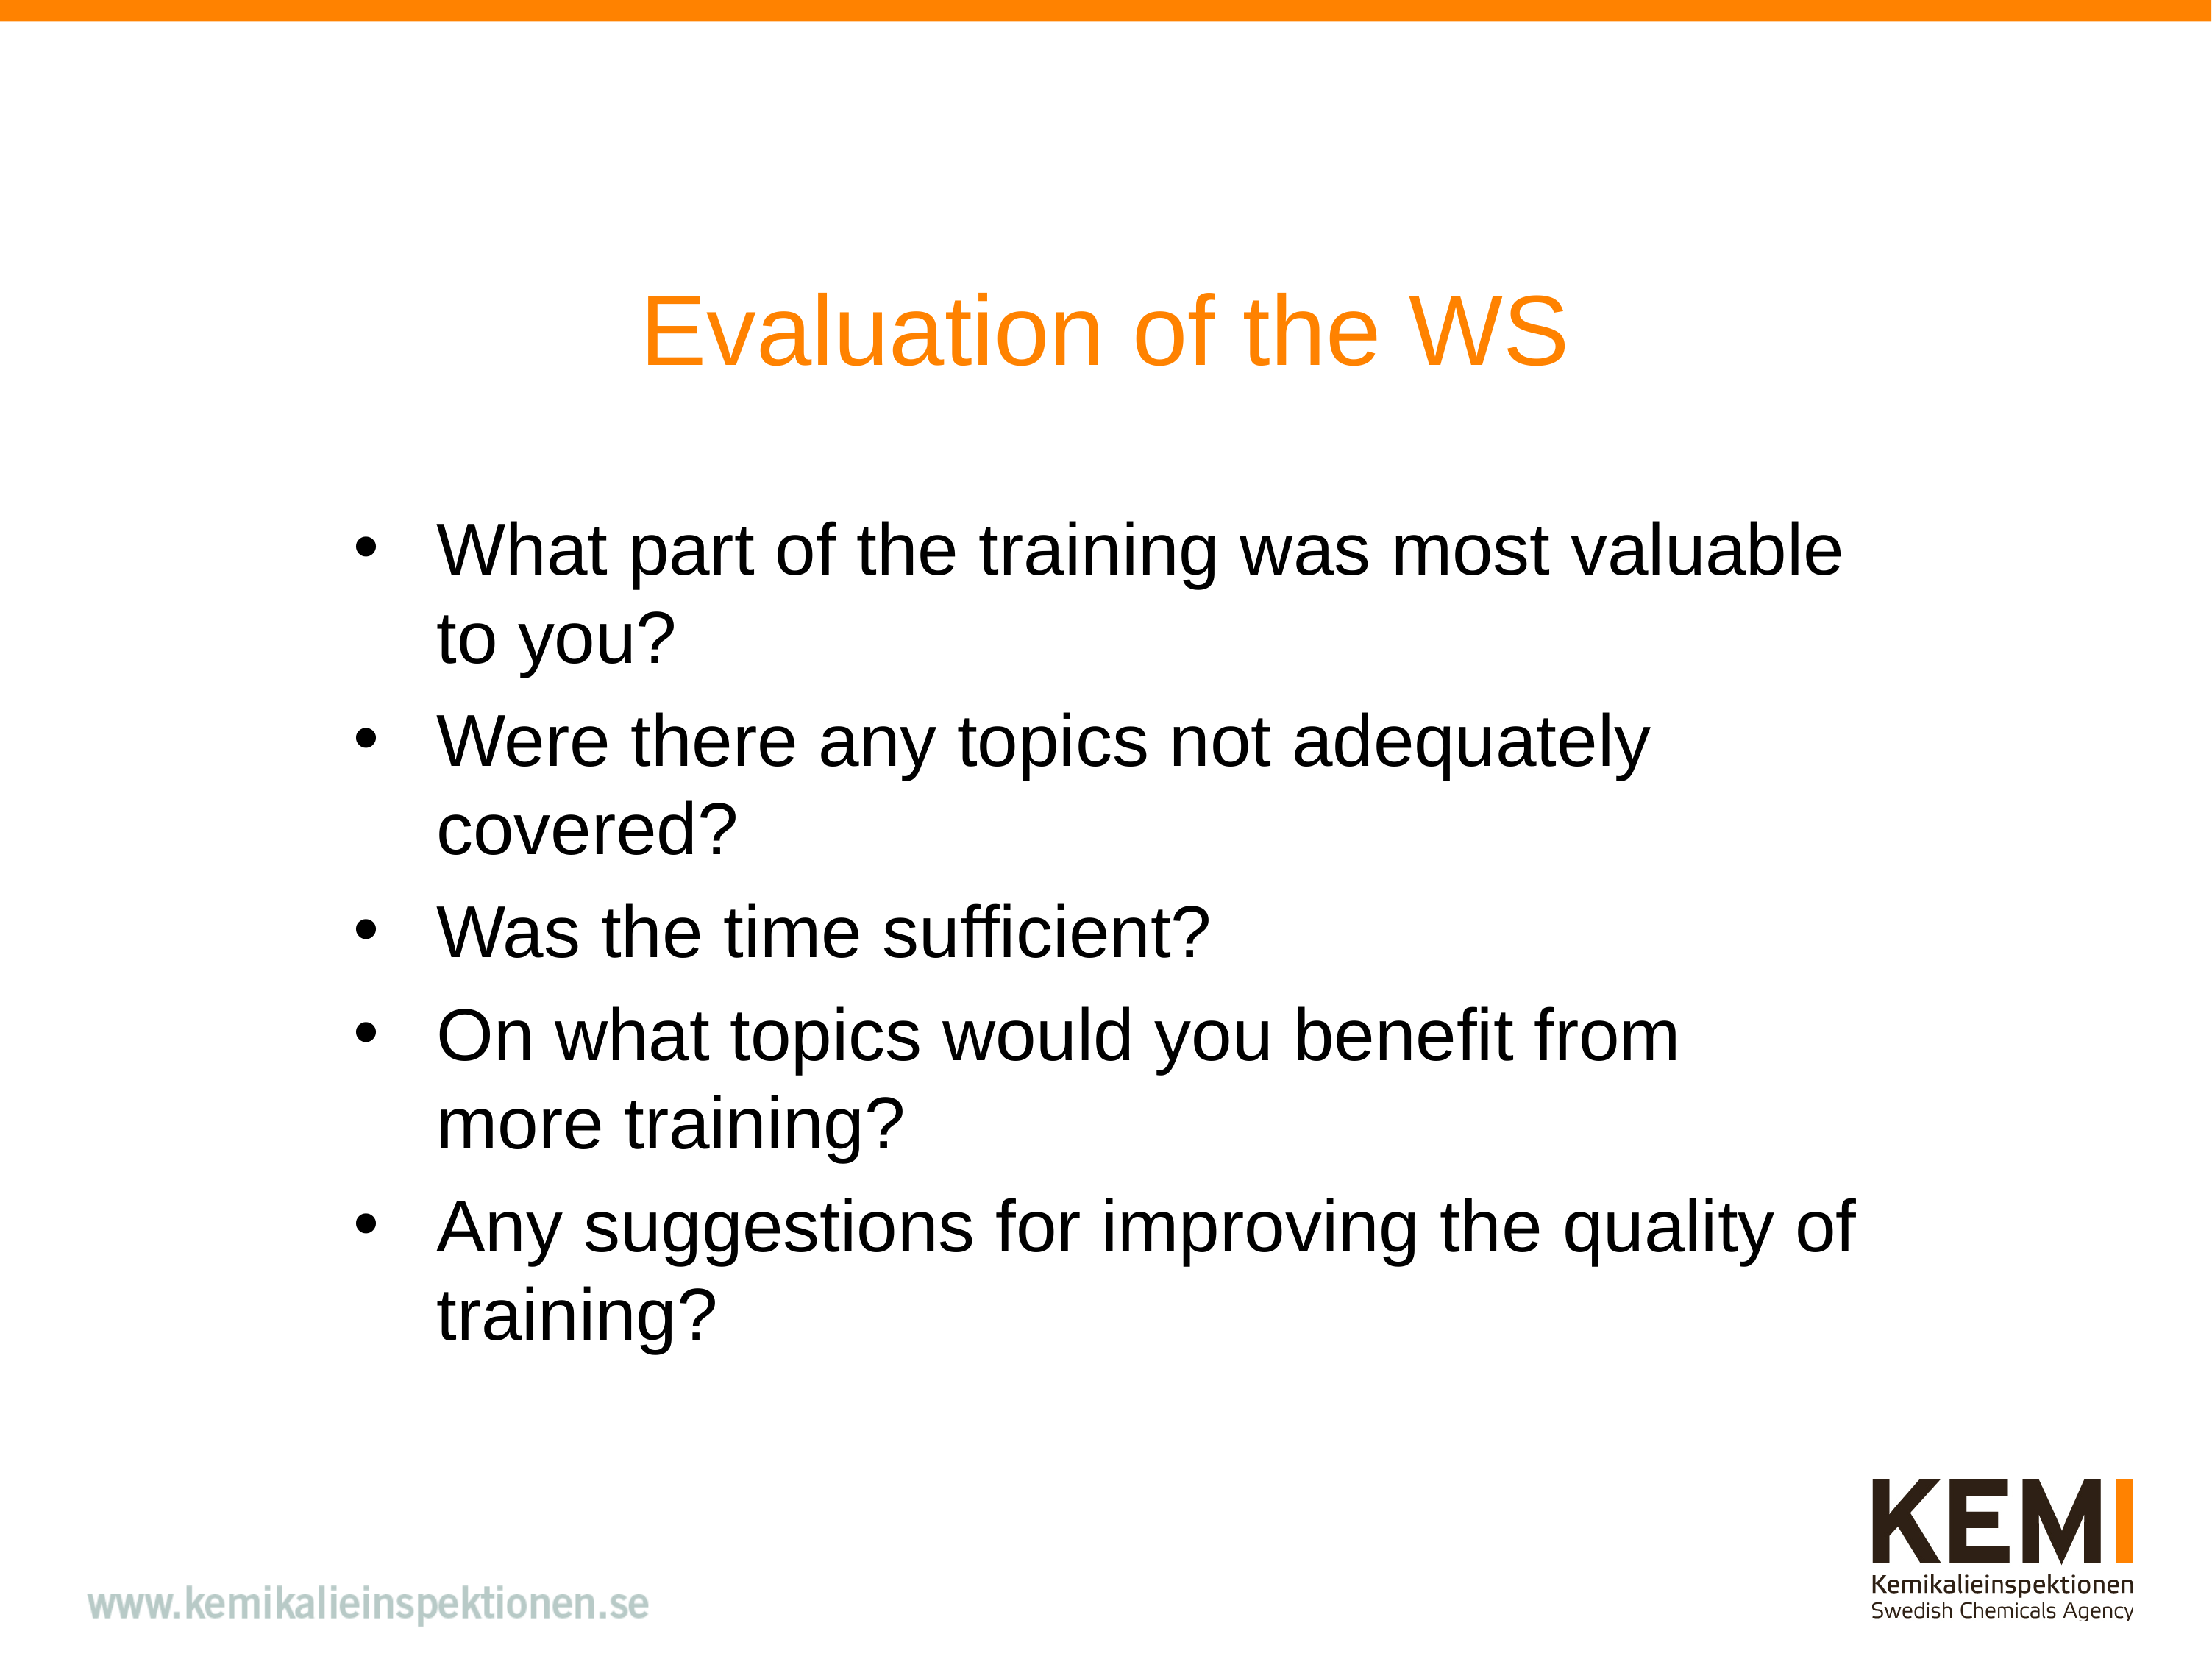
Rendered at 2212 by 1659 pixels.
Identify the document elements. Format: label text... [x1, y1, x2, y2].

picture [87, 1581, 652, 1630]
picture [1872, 1479, 2133, 1621]
subtitle What part of the training was most valuable to you? Were there any topics not adequately covered? Was the time sufficient? On what topics would you benefit from more training? Any suggestions for improving the quality of training? [331, 490, 1880, 1364]
title Evaluation of the WS [166, 160, 2046, 491]
